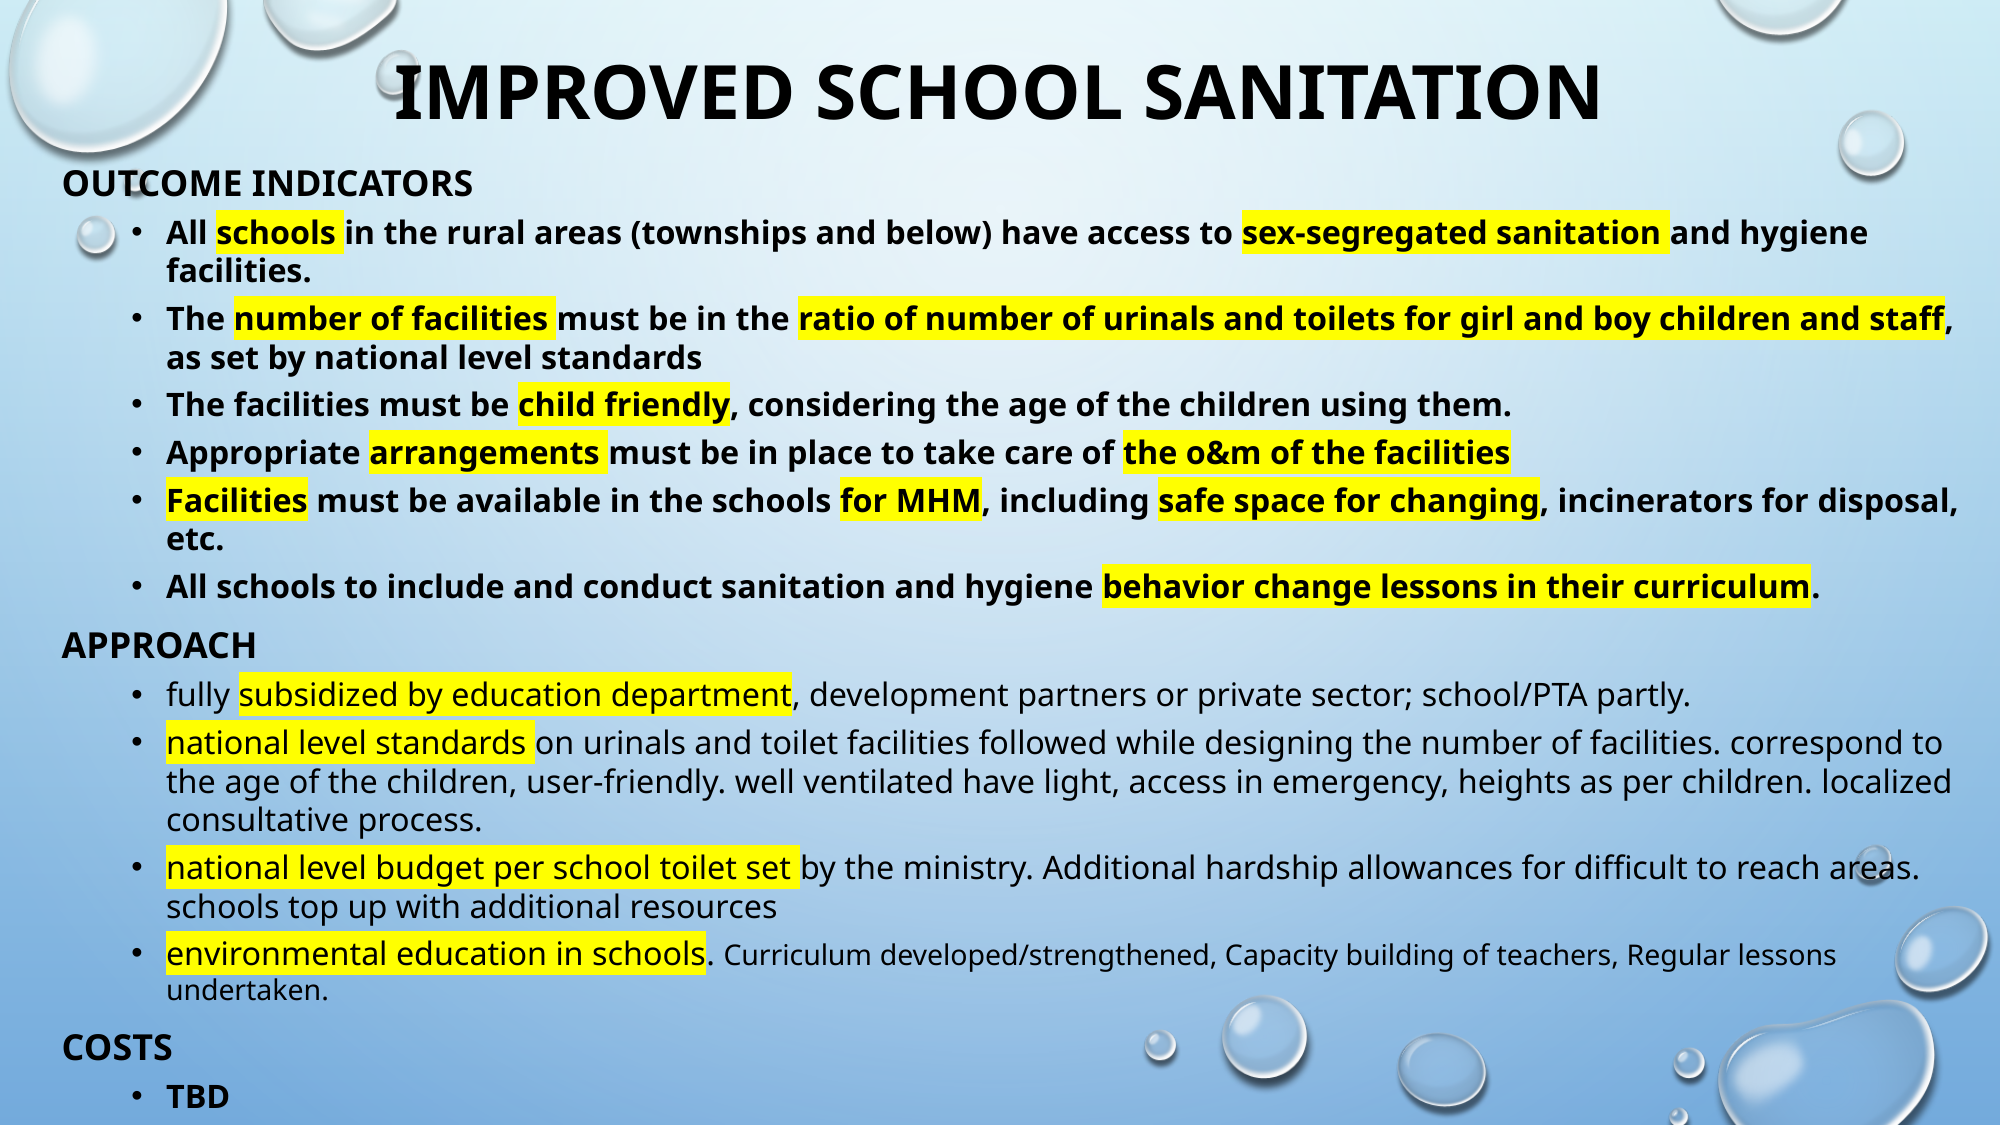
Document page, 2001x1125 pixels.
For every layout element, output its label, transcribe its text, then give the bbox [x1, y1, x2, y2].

picture [0, 0, 2000, 1125]
title Improved school sanitation [149, 25, 1851, 152]
list Outcome indicators All schools in the rural areas (townships and below) have access to sex-segregated sanitation and hygiene facilities. The number of facilities must be in the ratio of number of urinals and toilets for girl and boy children and staff, as set by national level standards The facilities must be child friendly, considering the age of the children using them. Appropriate arrangements must be in place to take care of the o&m of the facilities Facilities must be available in the schools for MHM, including safe space for changing, incinerators for disposal, etc. All schools to include and conduct sanitation and hygiene behavior change lessons in their curriculum. Approach fully subsidized by education department, development partners or private sector; school/PTA partly. national level standards on urinals and toilet facilities followed while designing the number of facilities. correspond to the age of the children, user-friendly. well ventilated have light, access in emergency, heights as per children. localized consultative process. national level budget per school toilet set by the ministry. Additional hardship allowances for difficult to reach areas. schools top up with additional resources environmental education in schools. Curriculum developed/strengthened, Capacity building of teachers, Regular lessons undertaken. Costs TBD [46, 152, 1977, 1125]
